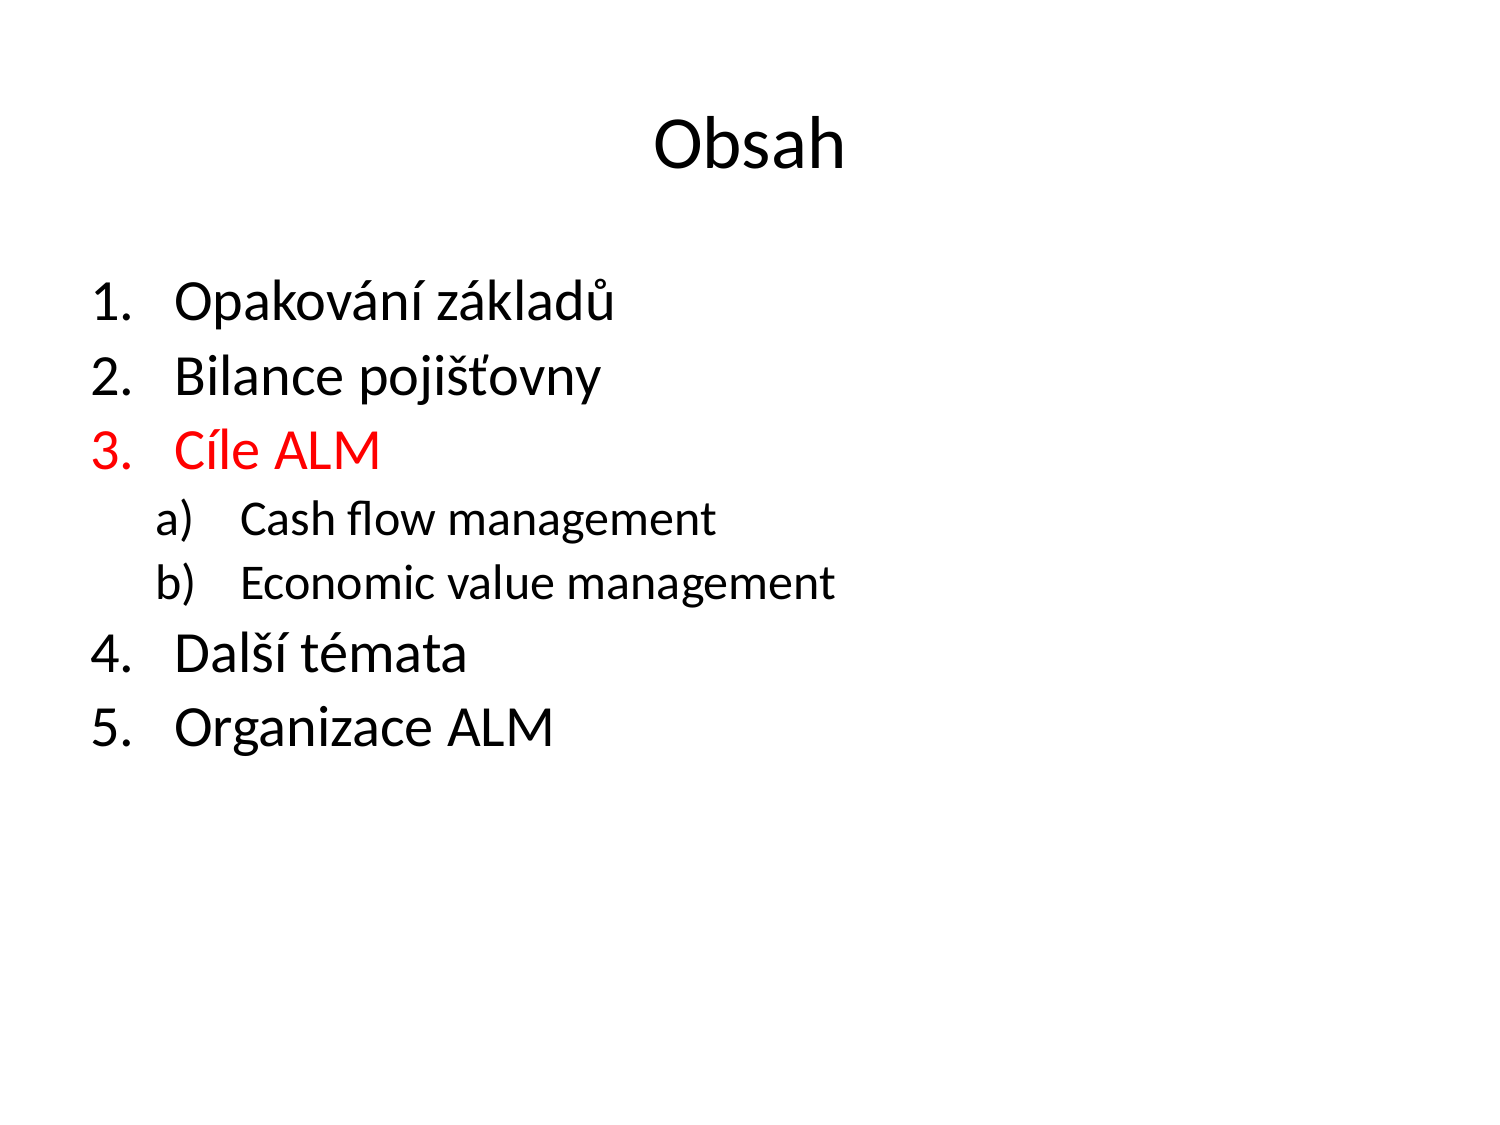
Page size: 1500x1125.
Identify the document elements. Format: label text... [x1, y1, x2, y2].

title Obsah [75, 45, 1425, 233]
list Opakování základů Bilance pojišťovny Cíle ALM Cash flow management Economic value management Další témata Organizace ALM [75, 262, 1425, 1005]
